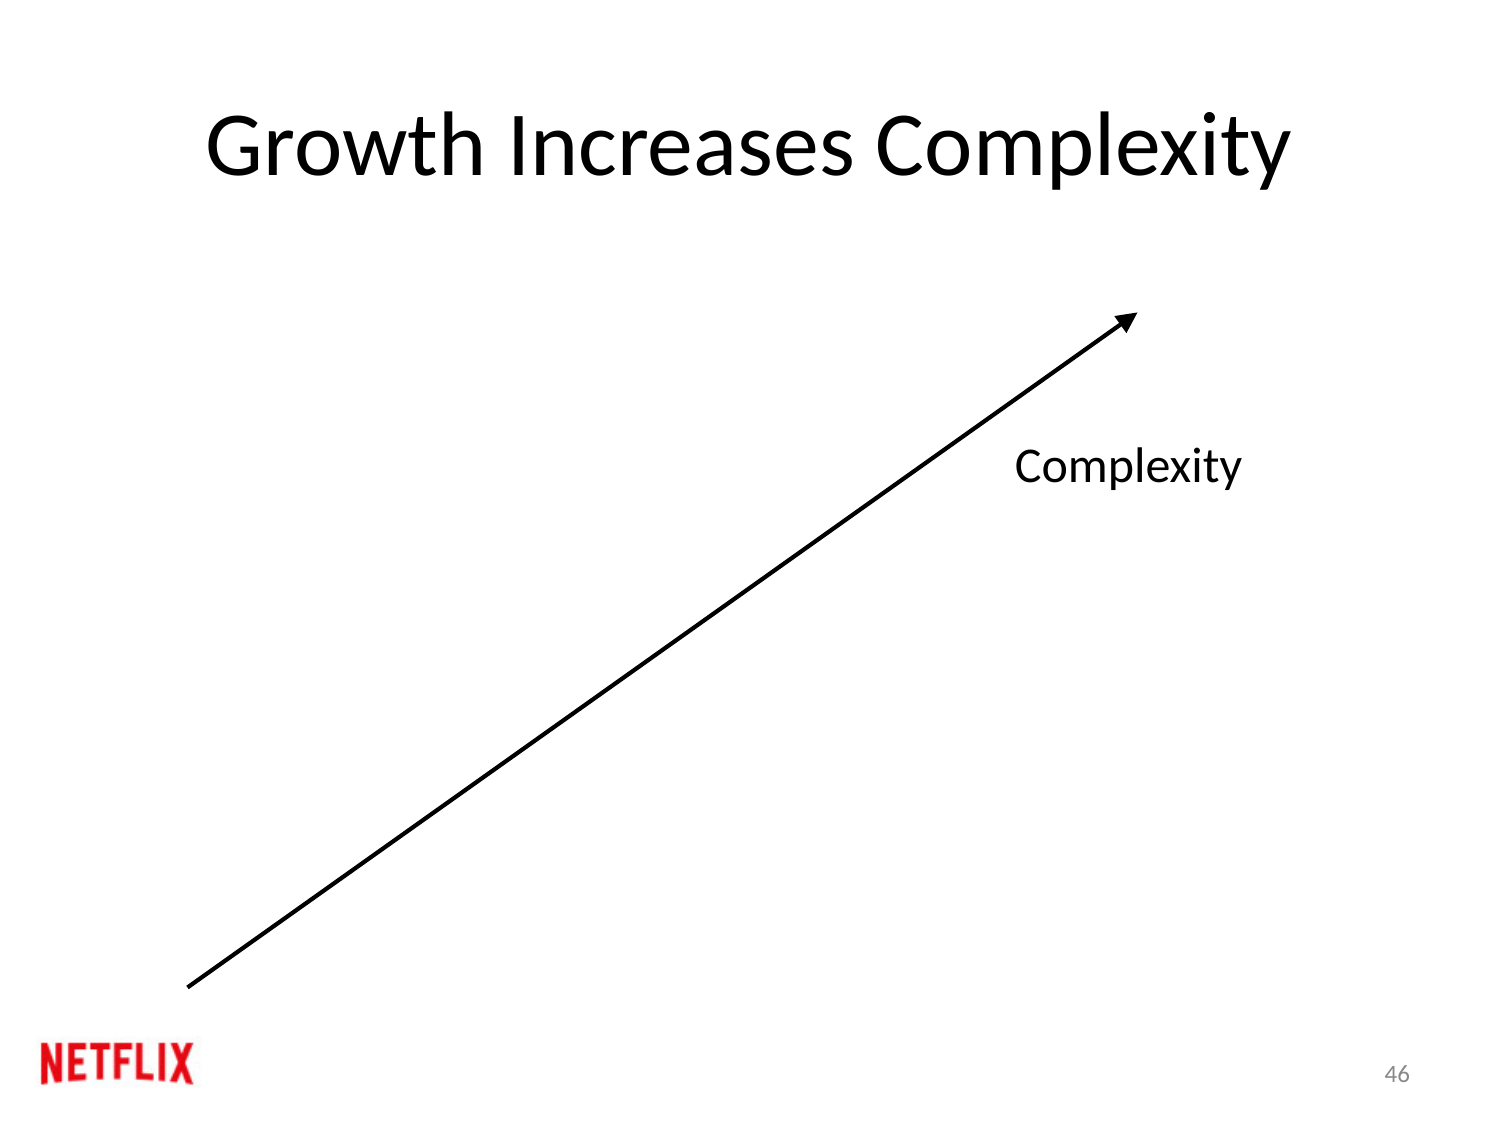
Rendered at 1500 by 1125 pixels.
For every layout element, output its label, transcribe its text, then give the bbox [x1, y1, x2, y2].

text_box Complexity [1141, 424, 1278, 500]
picture [24, 1024, 211, 1104]
title Growth Increases Complexity [75, 45, 1425, 233]
slide_number ‹#› [1074, 1042, 1425, 1103]
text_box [187, 312, 1138, 988]
